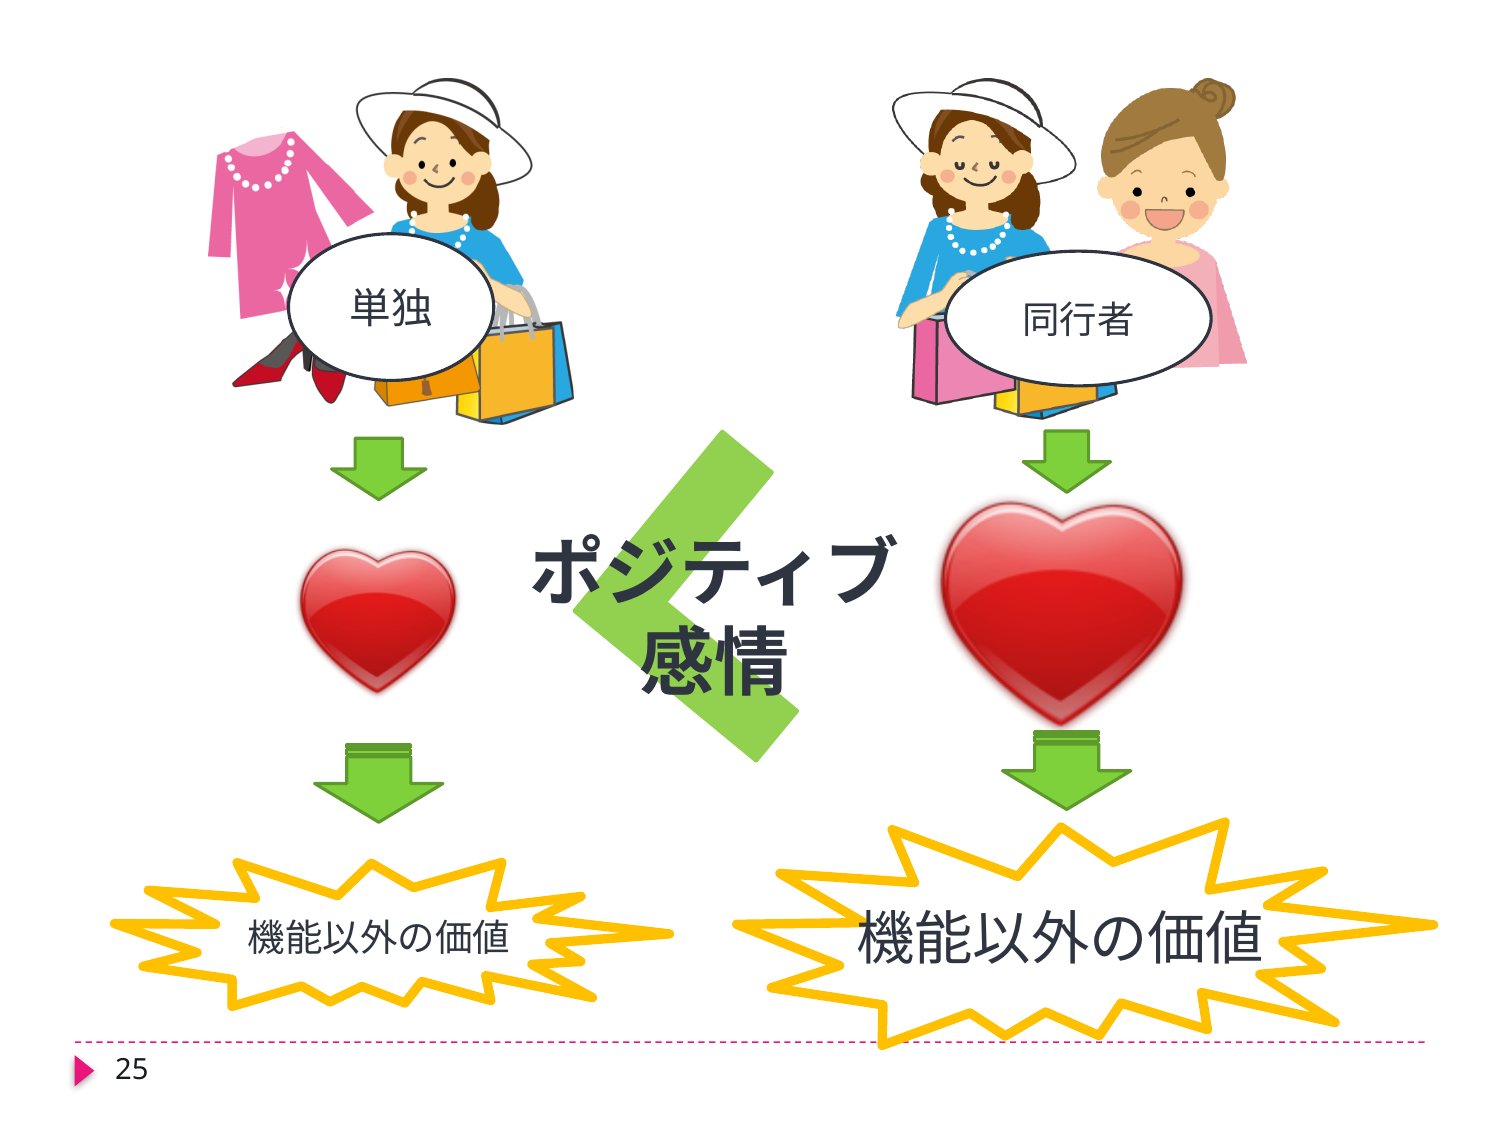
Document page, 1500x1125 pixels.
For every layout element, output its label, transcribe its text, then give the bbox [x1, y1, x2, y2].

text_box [891, 77, 1247, 420]
text_box [778, 820, 1325, 912]
text_box ポジティブ 感情 [514, 516, 915, 712]
text_box [112, 860, 672, 1008]
text_box [735, 921, 1337, 1047]
text_box 機能以外の価値 [841, 894, 1280, 979]
picture [932, 485, 1193, 746]
text_box [694, 712, 799, 763]
text_box [1021, 432, 1113, 485]
text_box [1000, 758, 1133, 811]
text_box [650, 429, 774, 516]
text_box 機能以外の価値 [232, 906, 525, 967]
text_box [330, 438, 428, 501]
picture [295, 538, 462, 705]
text_box [313, 743, 445, 824]
slide_number 25 [100, 1042, 426, 1103]
text_box [1280, 905, 1436, 975]
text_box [208, 77, 575, 425]
